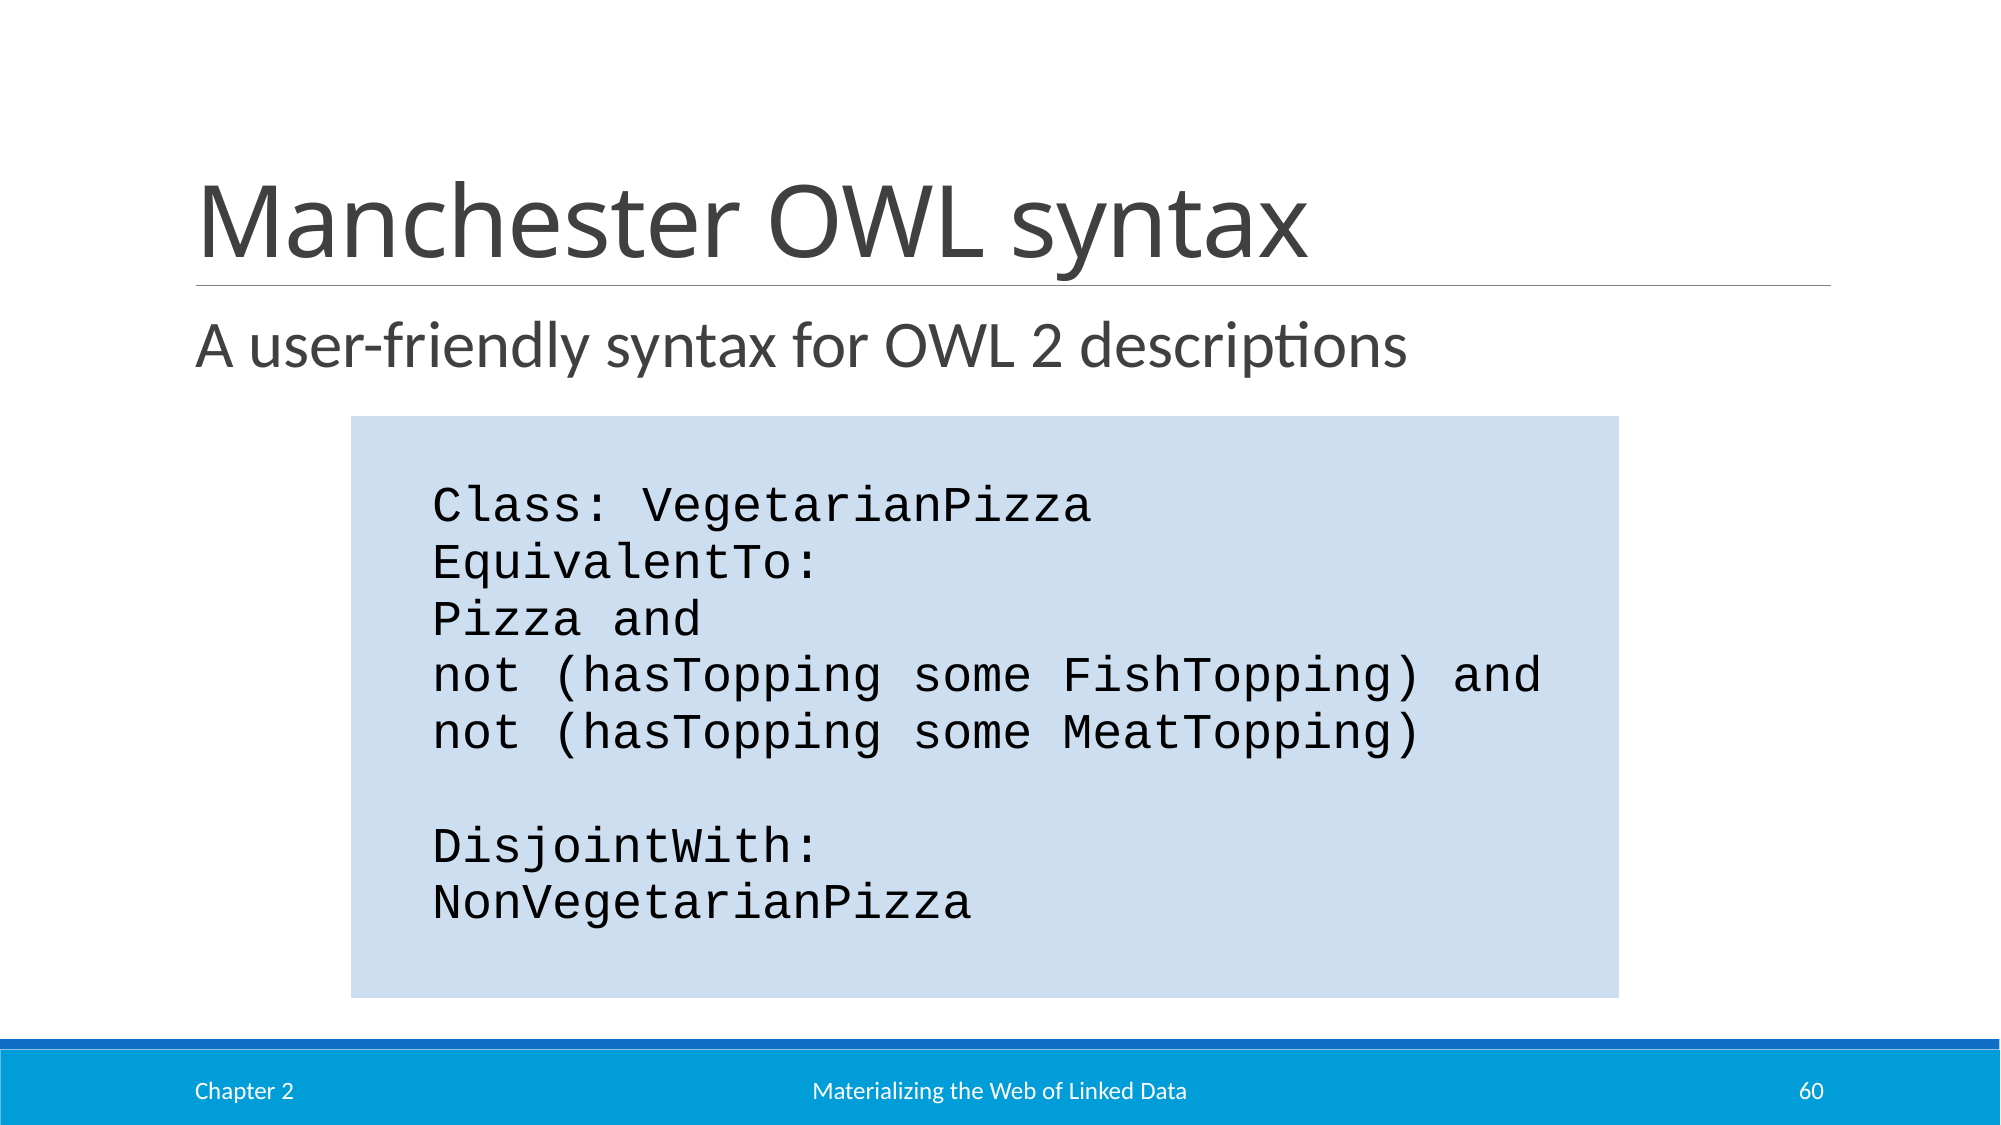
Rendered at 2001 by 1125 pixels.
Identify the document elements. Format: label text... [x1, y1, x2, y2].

title Manchester OWL syntax [180, 47, 1830, 285]
table_header Class: VegetarianPizza EquivalentTo: Pizza and not (hasTopping some FishTopping) and not (hasTopping some MeatTopping) DisjointWith: NonVegetarianPizza [351, 416, 1619, 998]
list A user-friendly syntax for OWL 2 descriptions [180, 302, 1830, 963]
slide_number Chapter 2 [180, 1059, 586, 1120]
slide_number 60 [1624, 1059, 1840, 1120]
footer Materializing the Web of Linked Data [604, 1059, 1396, 1120]
